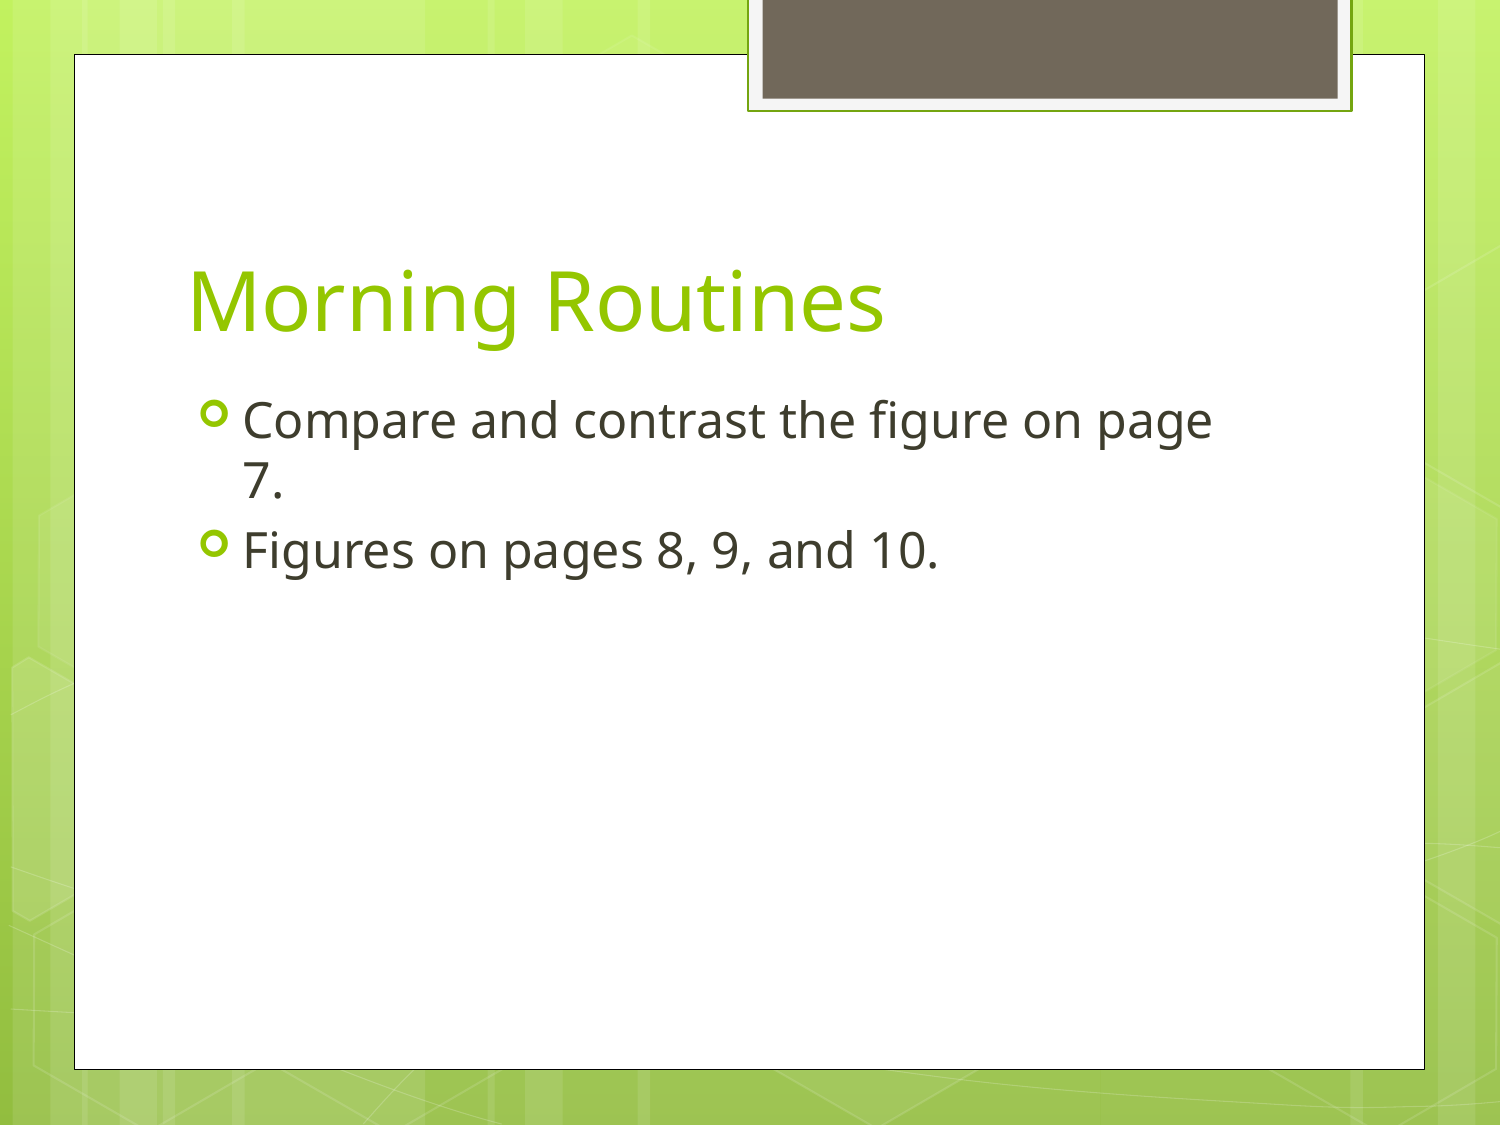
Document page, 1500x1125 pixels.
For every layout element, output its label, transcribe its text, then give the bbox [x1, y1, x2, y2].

list Compare and contrast the figure on page 7. Figures on pages 8, 9, and 10. [171, 381, 1283, 957]
title Morning Routines [171, 168, 1324, 357]
